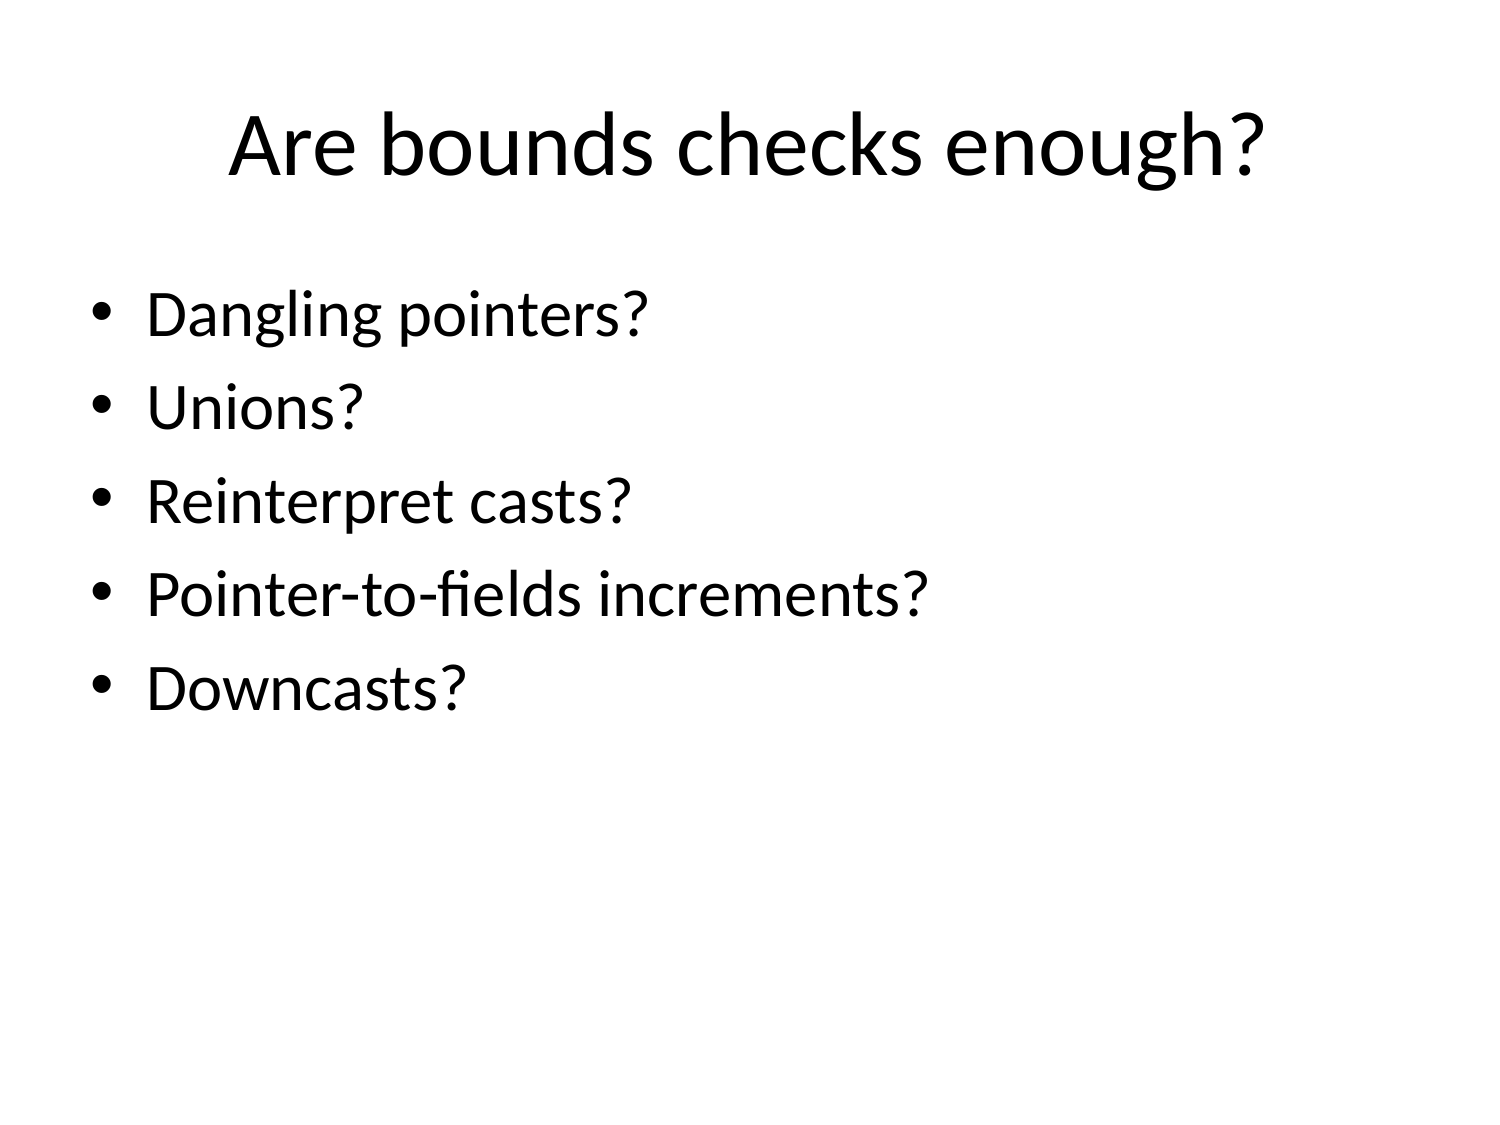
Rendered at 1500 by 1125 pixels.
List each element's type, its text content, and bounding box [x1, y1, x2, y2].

title Are bounds checks enough? [75, 45, 1425, 233]
list Dangling pointers? Unions? Reinterpret casts? Pointer-to-fields increments? Downcasts? [75, 262, 1425, 1005]
